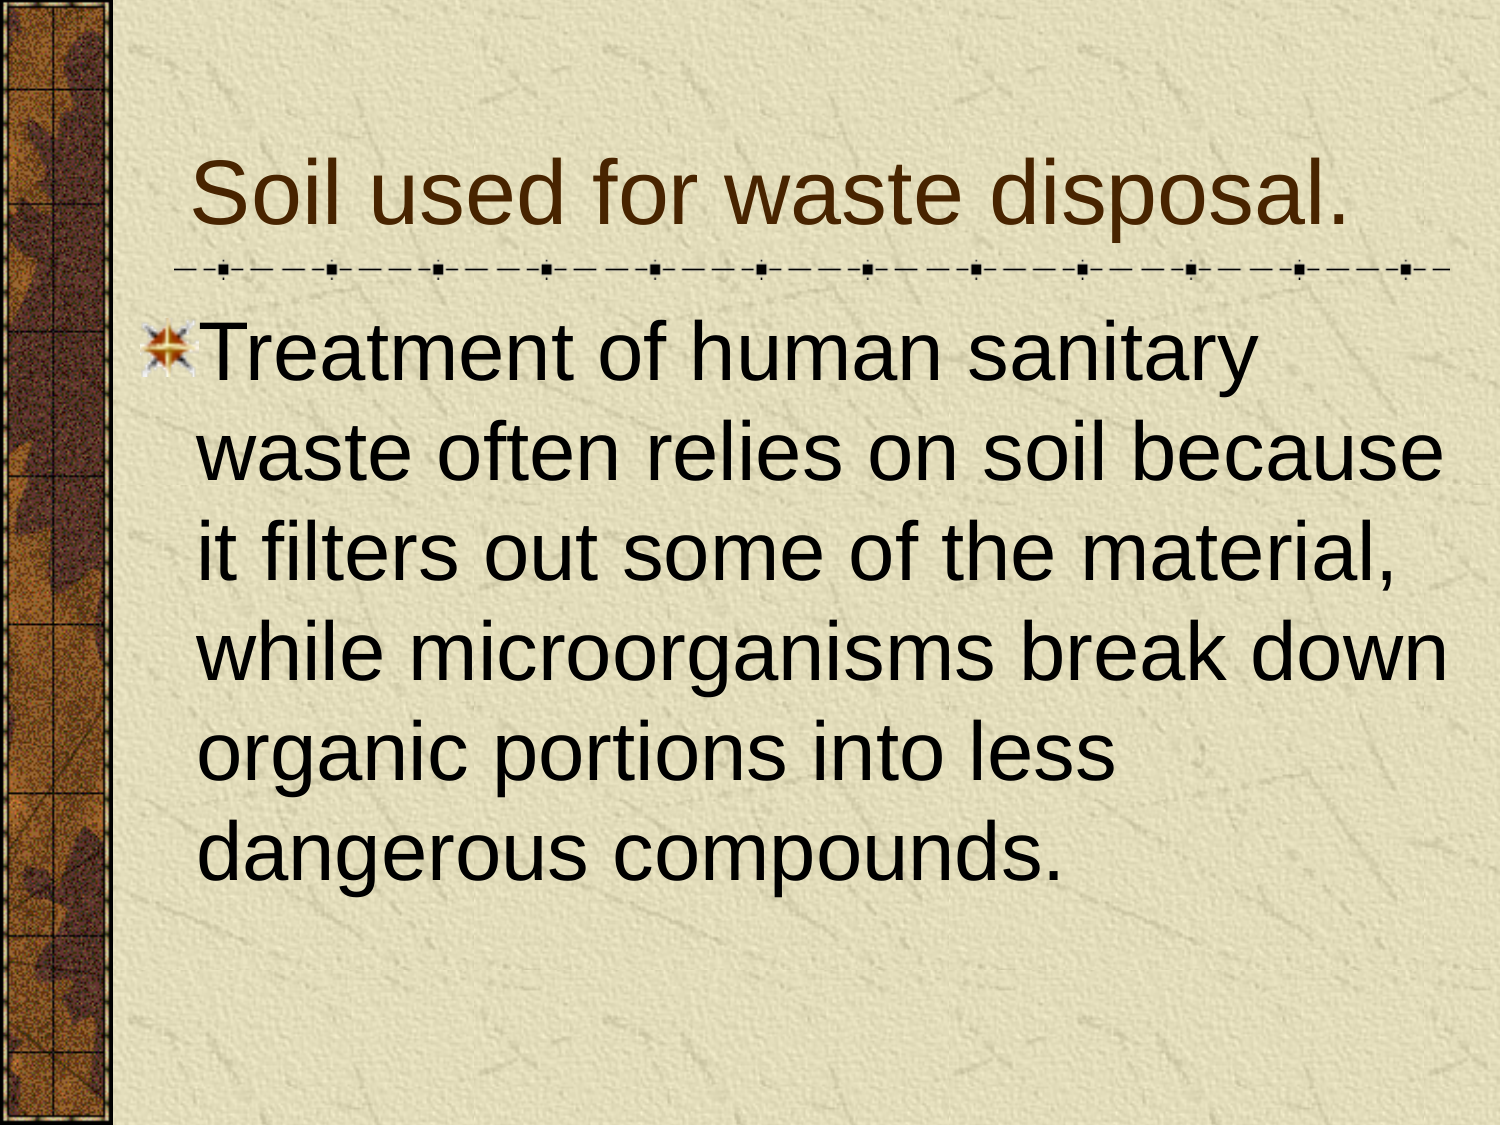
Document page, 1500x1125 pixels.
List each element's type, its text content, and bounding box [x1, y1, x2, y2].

title Soil used for waste disposal. [174, 62, 1451, 251]
picture [0, 0, 1500, 1125]
picture [140, 318, 199, 377]
list Treatment of human sanitary waste often relies on soil because it filters out some of the material, while microorganisms break down organic portions into less dangerous compounds. [124, 289, 1500, 1088]
